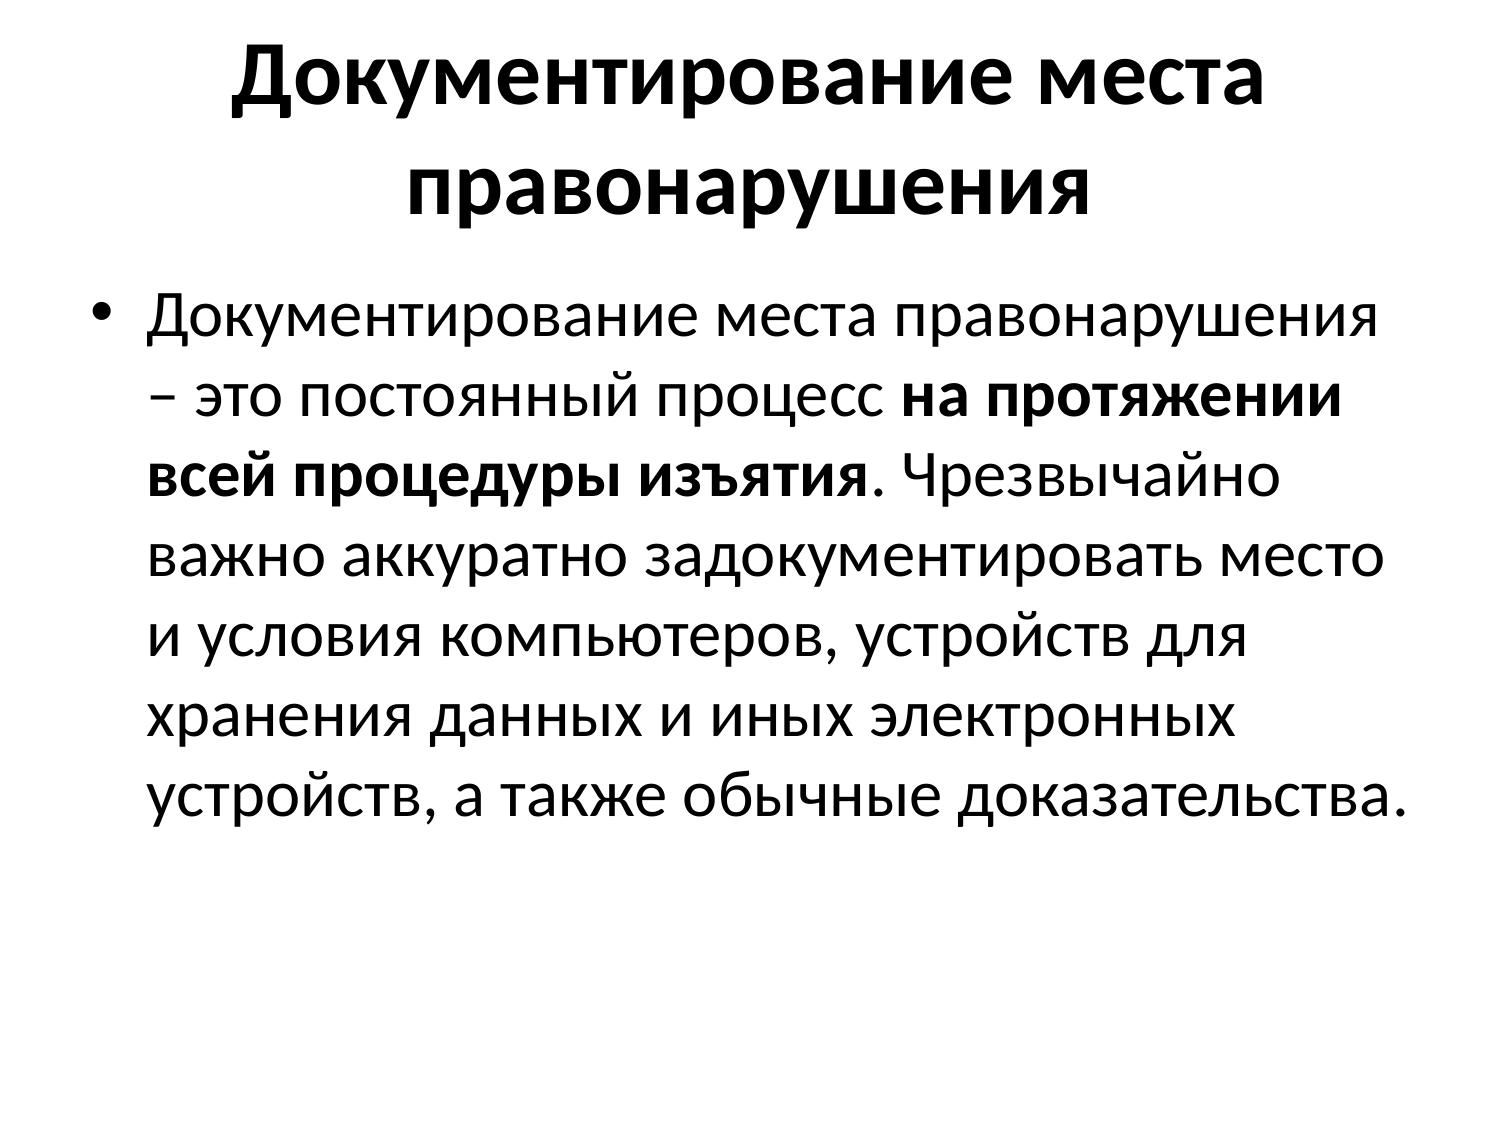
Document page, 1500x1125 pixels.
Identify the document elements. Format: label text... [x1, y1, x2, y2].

list Документирование места правонарушения – это постоянный процесс на протяжении всей процедуры изъятия. Чрезвычайно важно аккуратно задокументировать место и условия компьютеров, устройств для хранения данных и иных электронных устройств, а также обычные доказательства. [74, 262, 1426, 1006]
title Документирование места правонарушения [74, 44, 1426, 202]
